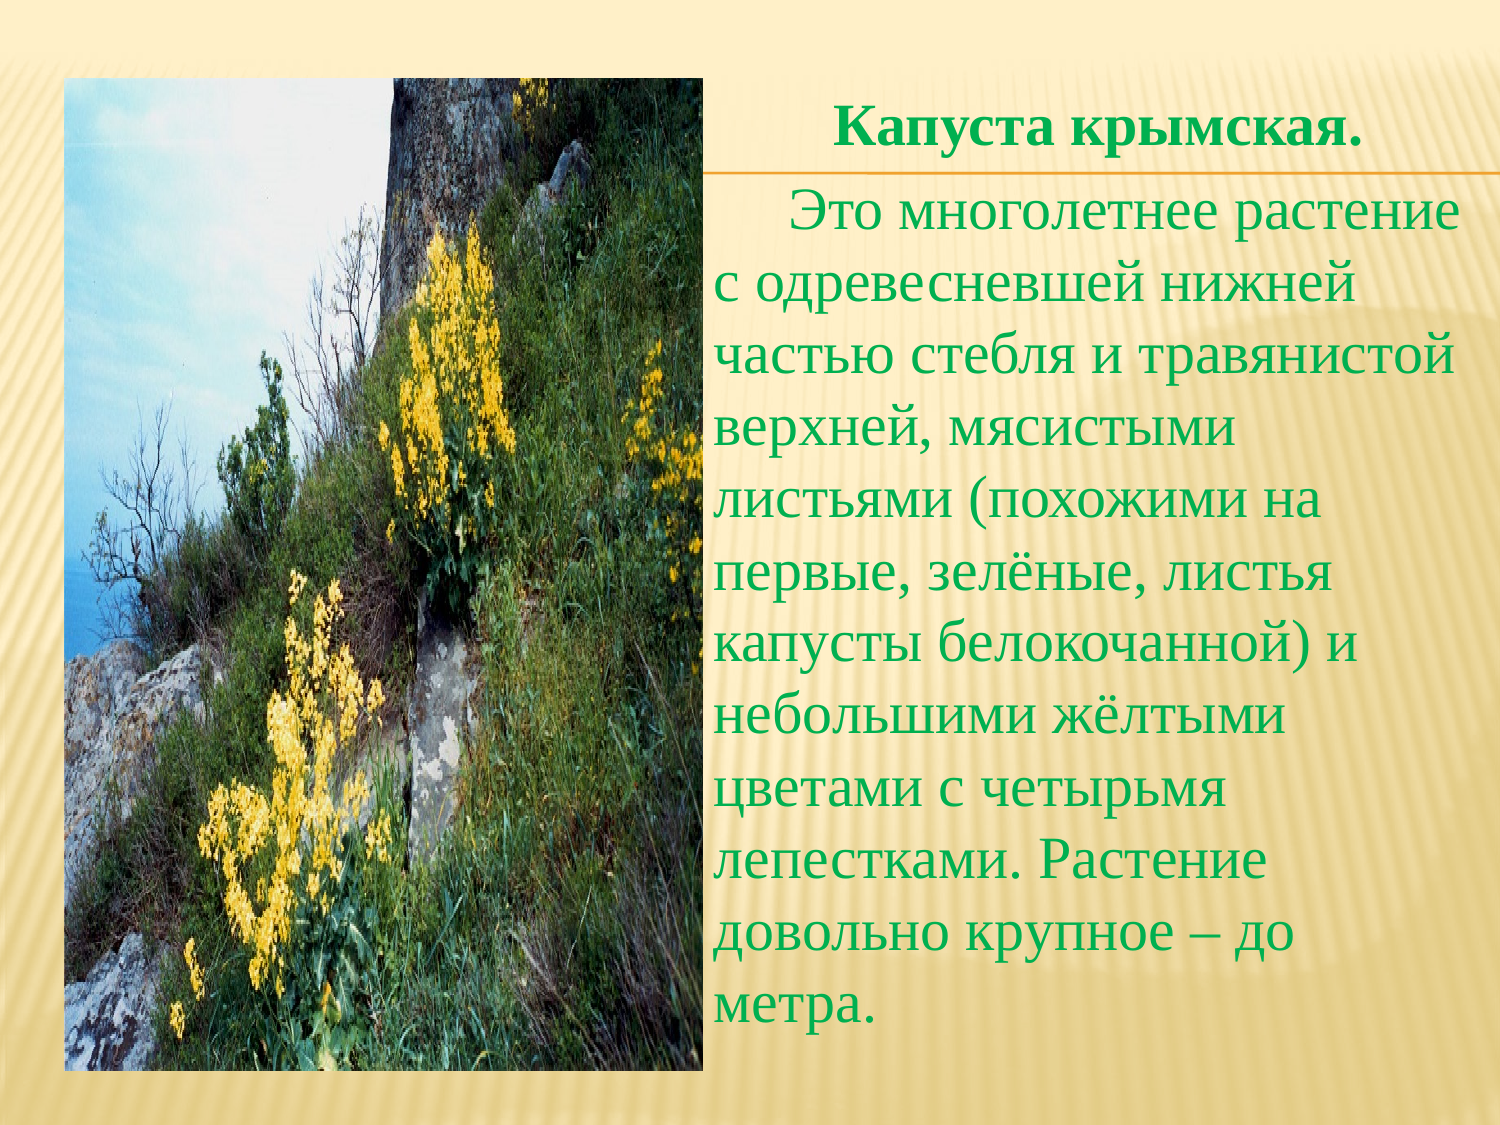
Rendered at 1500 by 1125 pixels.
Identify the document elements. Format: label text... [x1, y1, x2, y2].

list Капуста крымская. Это многолетнее растение с одревесневшей нижней частью стебля и травянистой верхней, мясистыми листьями (похожими на первые, зелёные, листья капусты белокочанной) и небольшими жёлтыми цветами с четырьмя лепестками. Растение довольно крупное – до метра. [704, 78, 1483, 1071]
picture [64, 77, 704, 1071]
